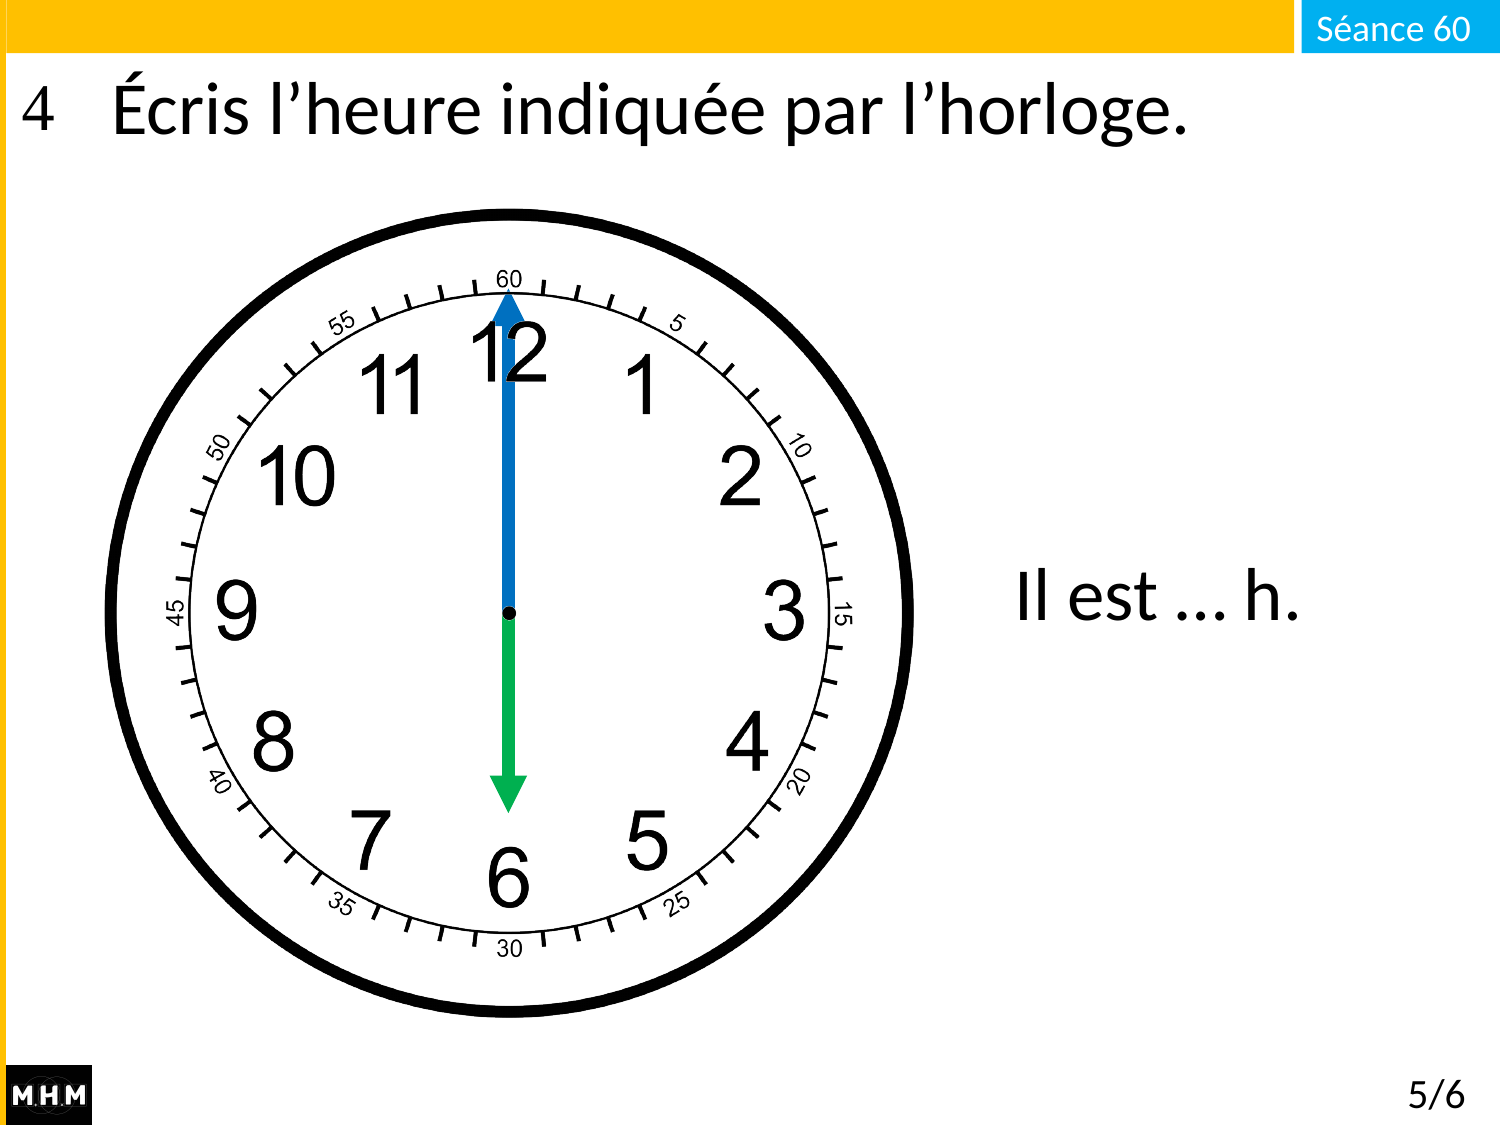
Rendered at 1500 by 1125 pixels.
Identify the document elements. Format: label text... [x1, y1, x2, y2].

text_box Il est … h. [999, 546, 1391, 646]
picture [6, 1065, 92, 1125]
title Écris l’heure indiquée par l’horloge. [96, 60, 1391, 160]
picture [67, 187, 945, 1042]
list 5/6 [1373, 1064, 1500, 1125]
